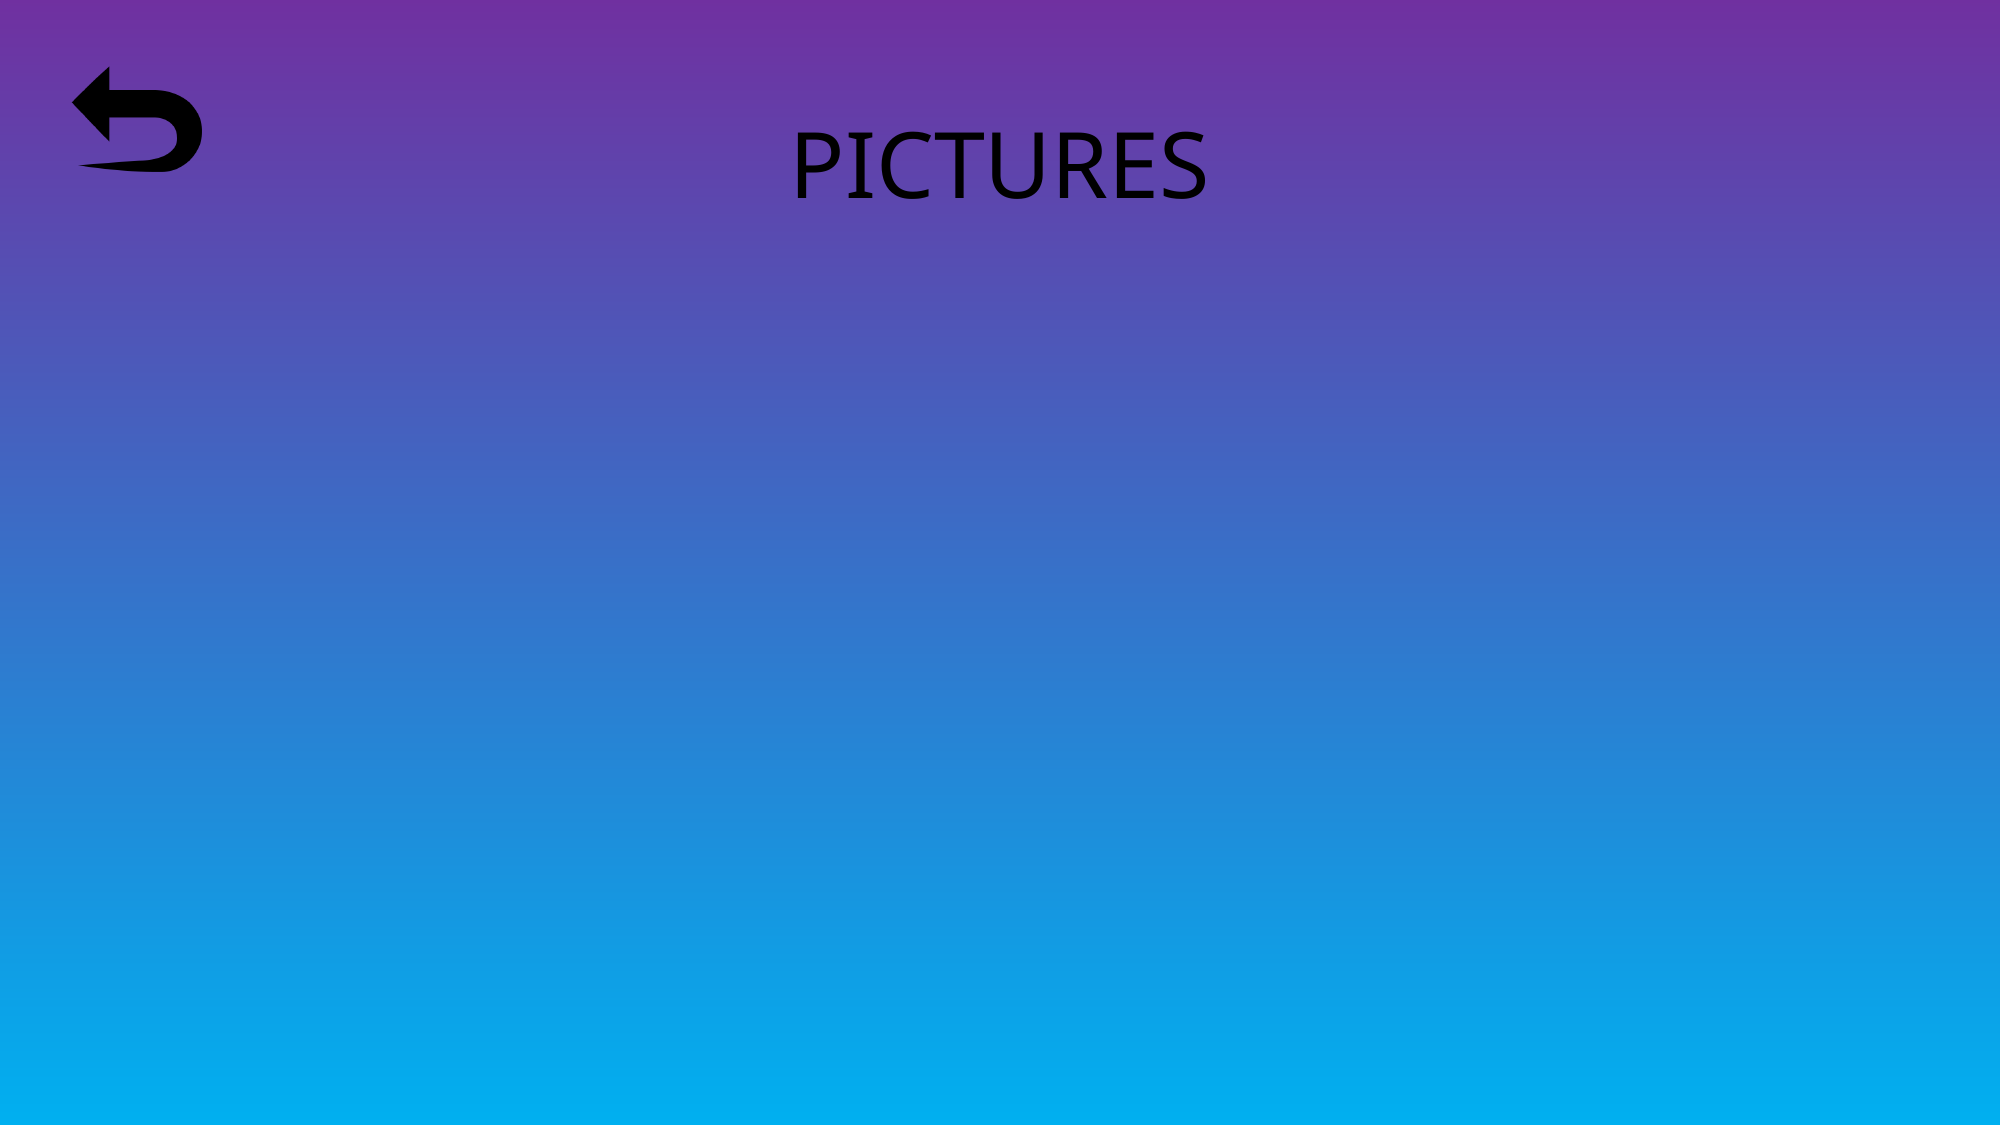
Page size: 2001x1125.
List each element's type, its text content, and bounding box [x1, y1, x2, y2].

picture [62, 44, 213, 195]
title PICTURES [137, 59, 1863, 278]
